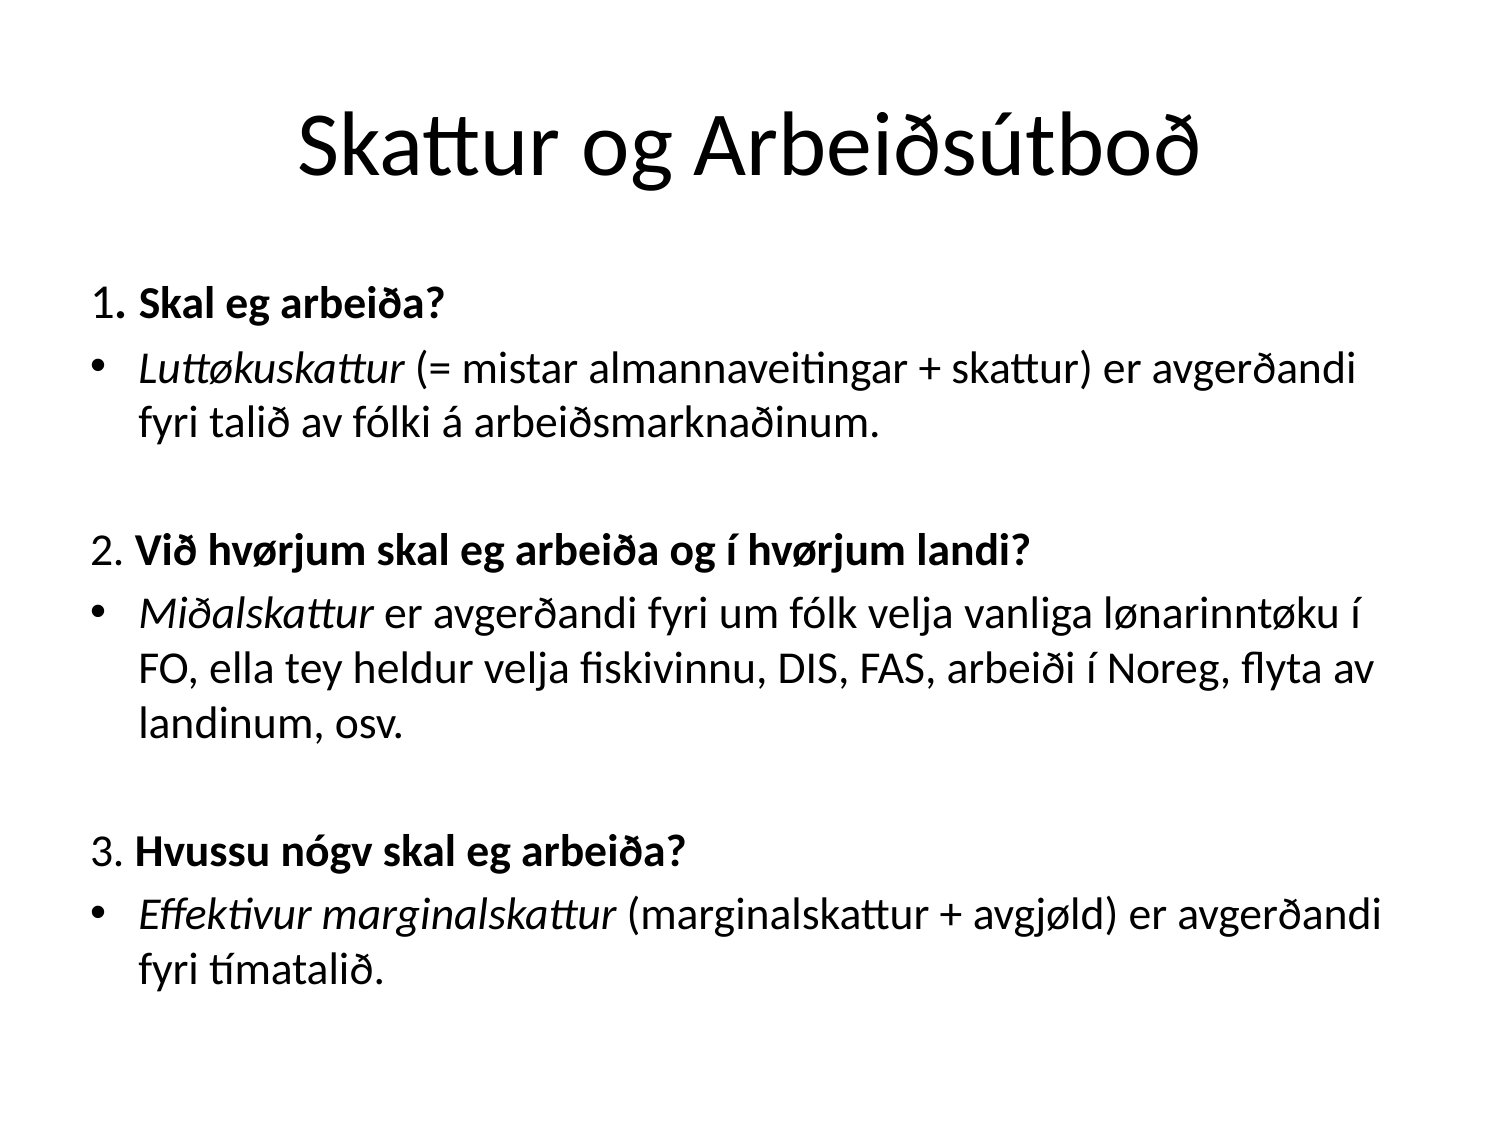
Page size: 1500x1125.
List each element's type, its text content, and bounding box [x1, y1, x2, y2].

list 1. Skal eg arbeiða? Luttøkuskattur (= mistar almannaveitingar + skattur) er avgerðandi fyri talið av fólki á arbeiðsmarknaðinum. 2. Við hvørjum skal eg arbeiða og í hvørjum landi? Miðalskattur er avgerðandi fyri um fólk velja vanliga lønarinntøku í FO, ella tey heldur velja fiskivinnu, DIS, FAS, arbeiði í Noreg, flyta av landinum, osv. 3. Hvussu nógv skal eg arbeiða? Effektivur marginalskattur (marginalskattur + avgjøld) er avgerðandi fyri tímatalið. [75, 262, 1425, 1005]
title Skattur og Arbeiðsútboð [75, 45, 1425, 233]
